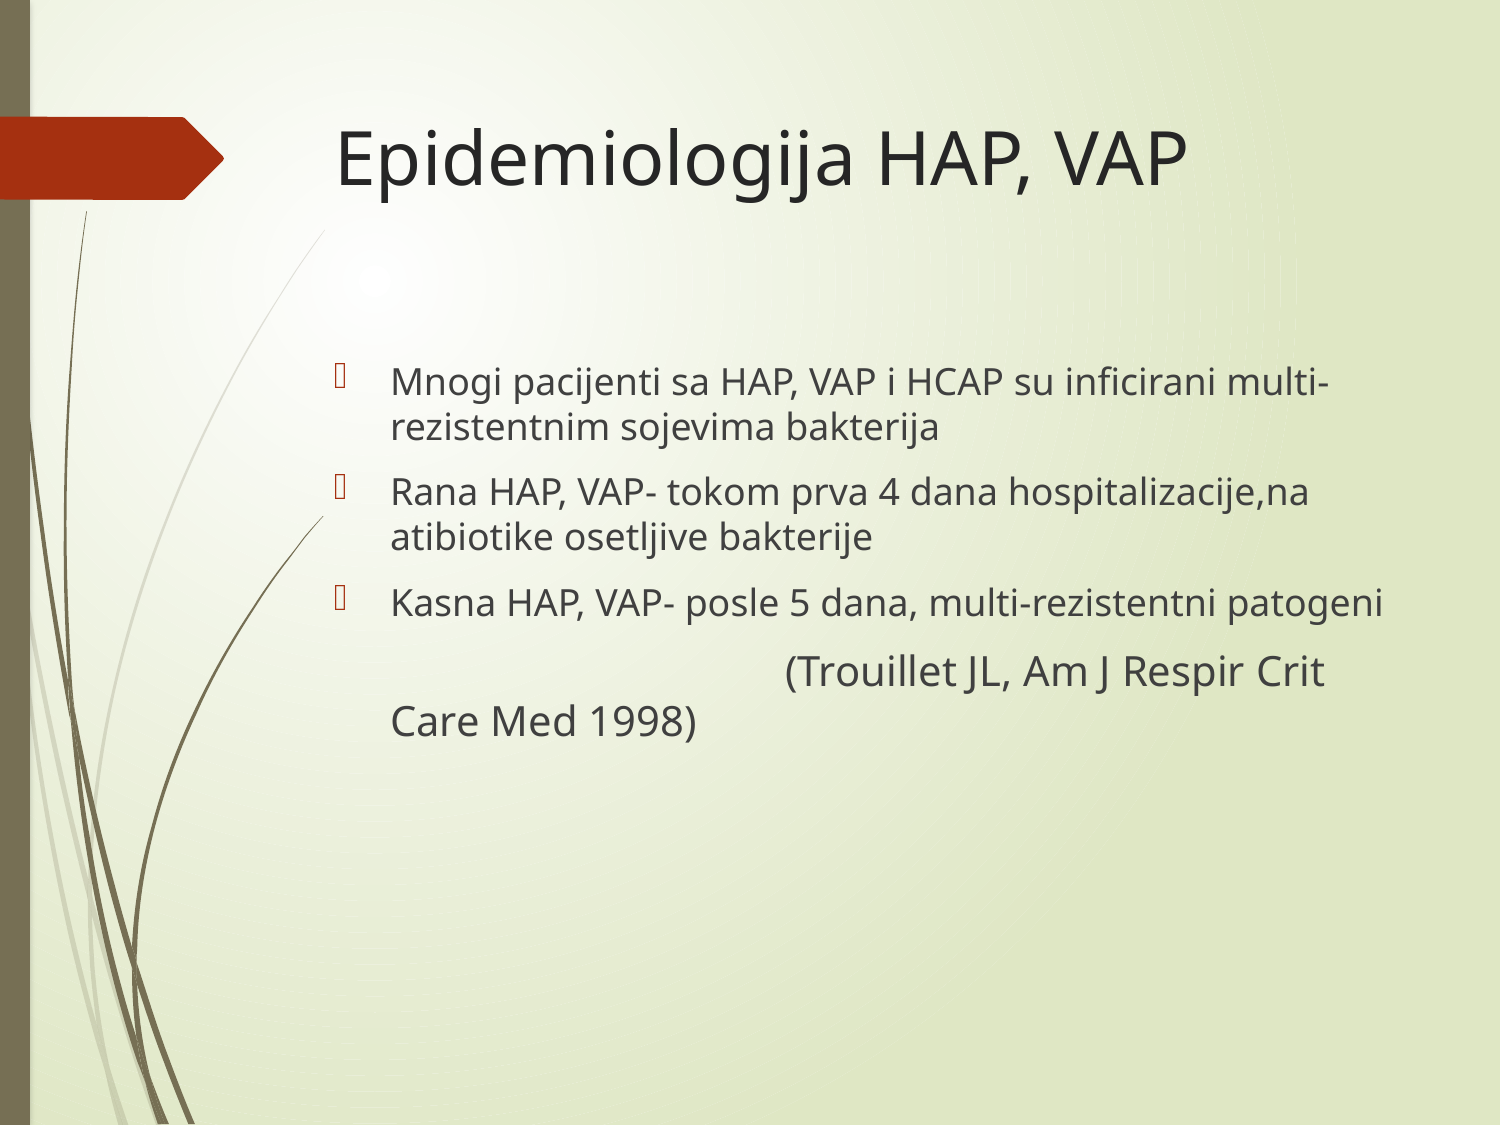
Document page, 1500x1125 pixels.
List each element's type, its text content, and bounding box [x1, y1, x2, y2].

list Mnogi pacijenti sa HAP, VAP i HCAP su inficirani multi-rezistentnim sojevima bakterija Rana HAP, VAP- tokom prva 4 dana hospitalizacije,na atibiotike osetljive bakterije Kasna HAP, VAP- posle 5 dana, multi-rezistentni patogeni (Trouillet JL, Am J Respir Crit Care Med 1998) [318, 350, 1400, 970]
title Epidemiologija HAP, VAP [319, 102, 1400, 313]
